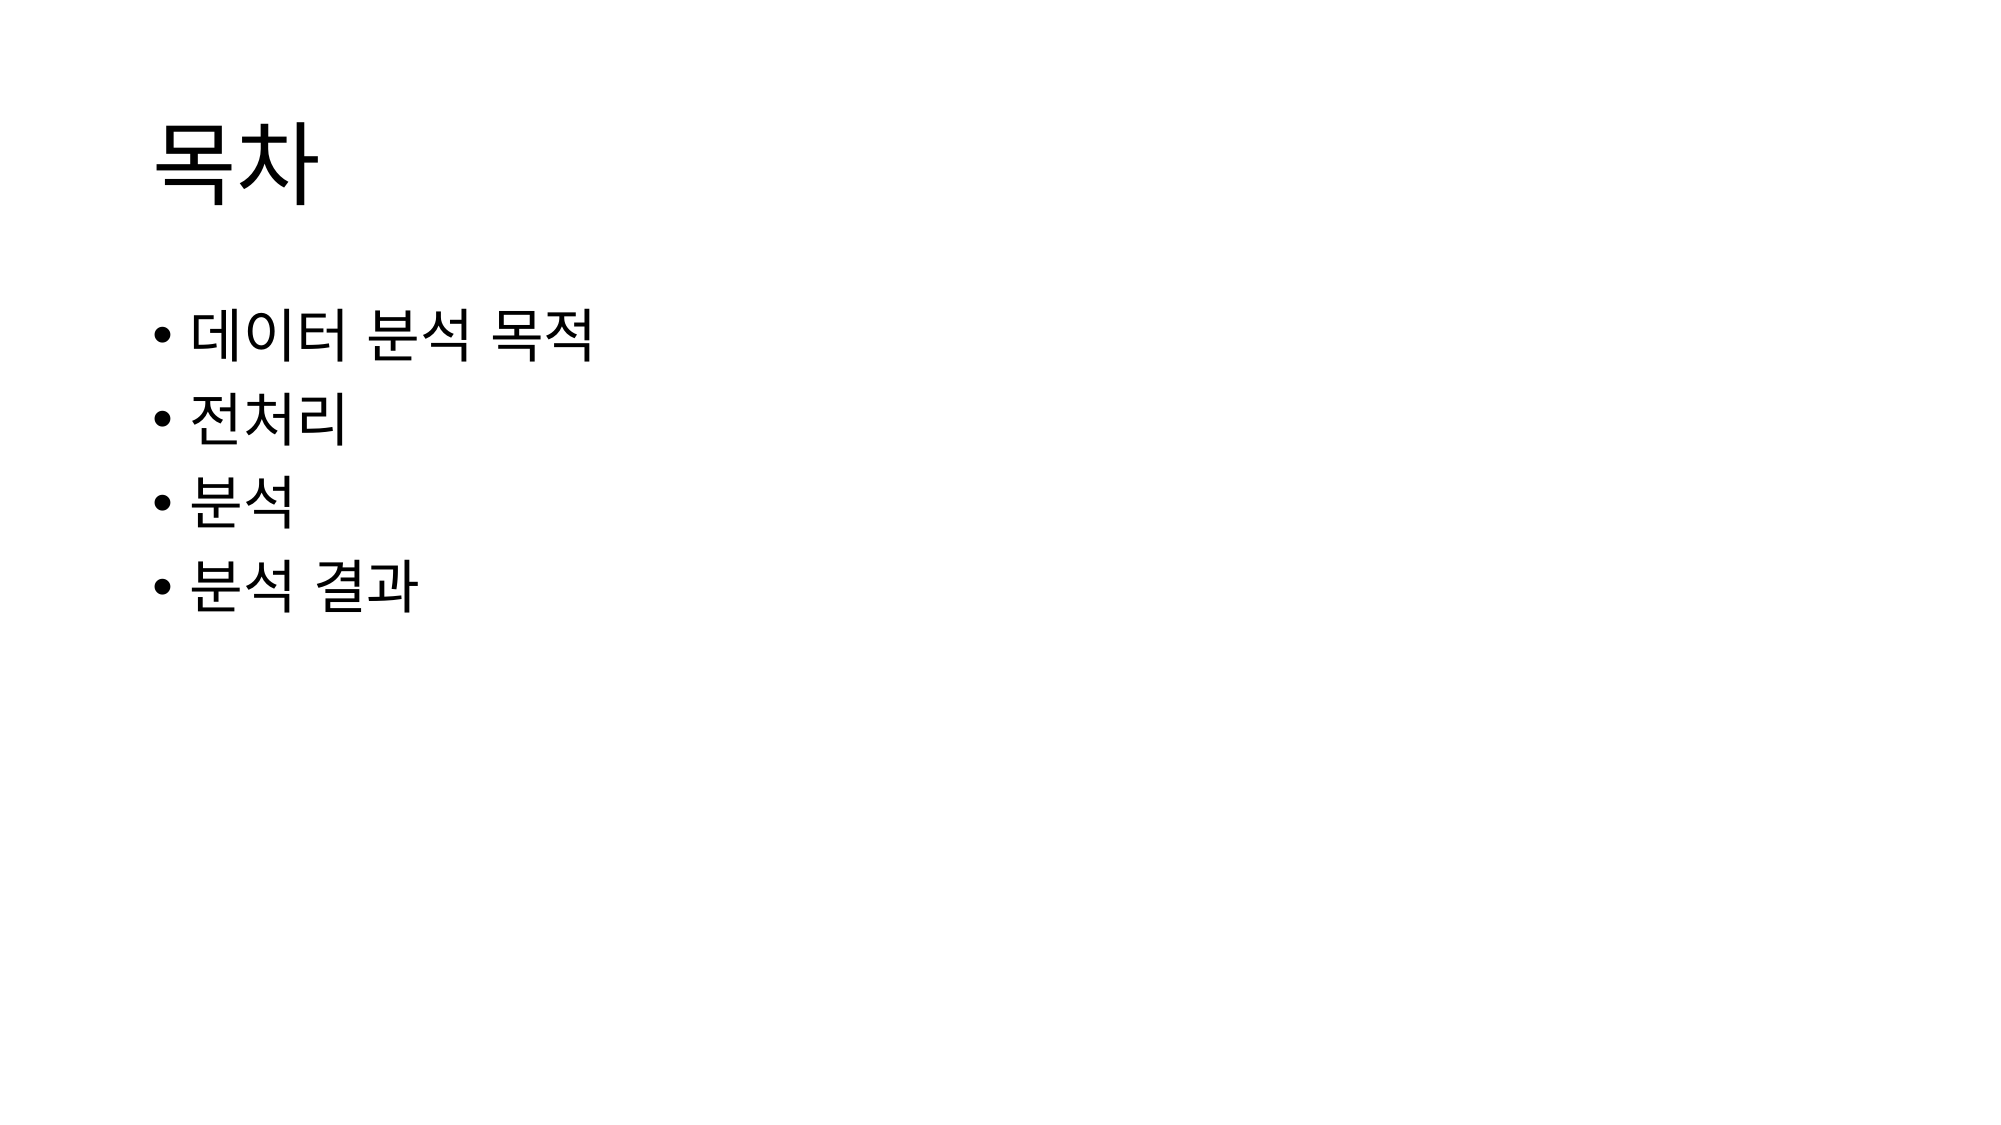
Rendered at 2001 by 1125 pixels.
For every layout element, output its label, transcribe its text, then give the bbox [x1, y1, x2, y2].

list 데이터 분석 목적 전처리 분석 분석 결과 [137, 299, 1863, 1014]
title 목차 [137, 59, 1863, 278]
